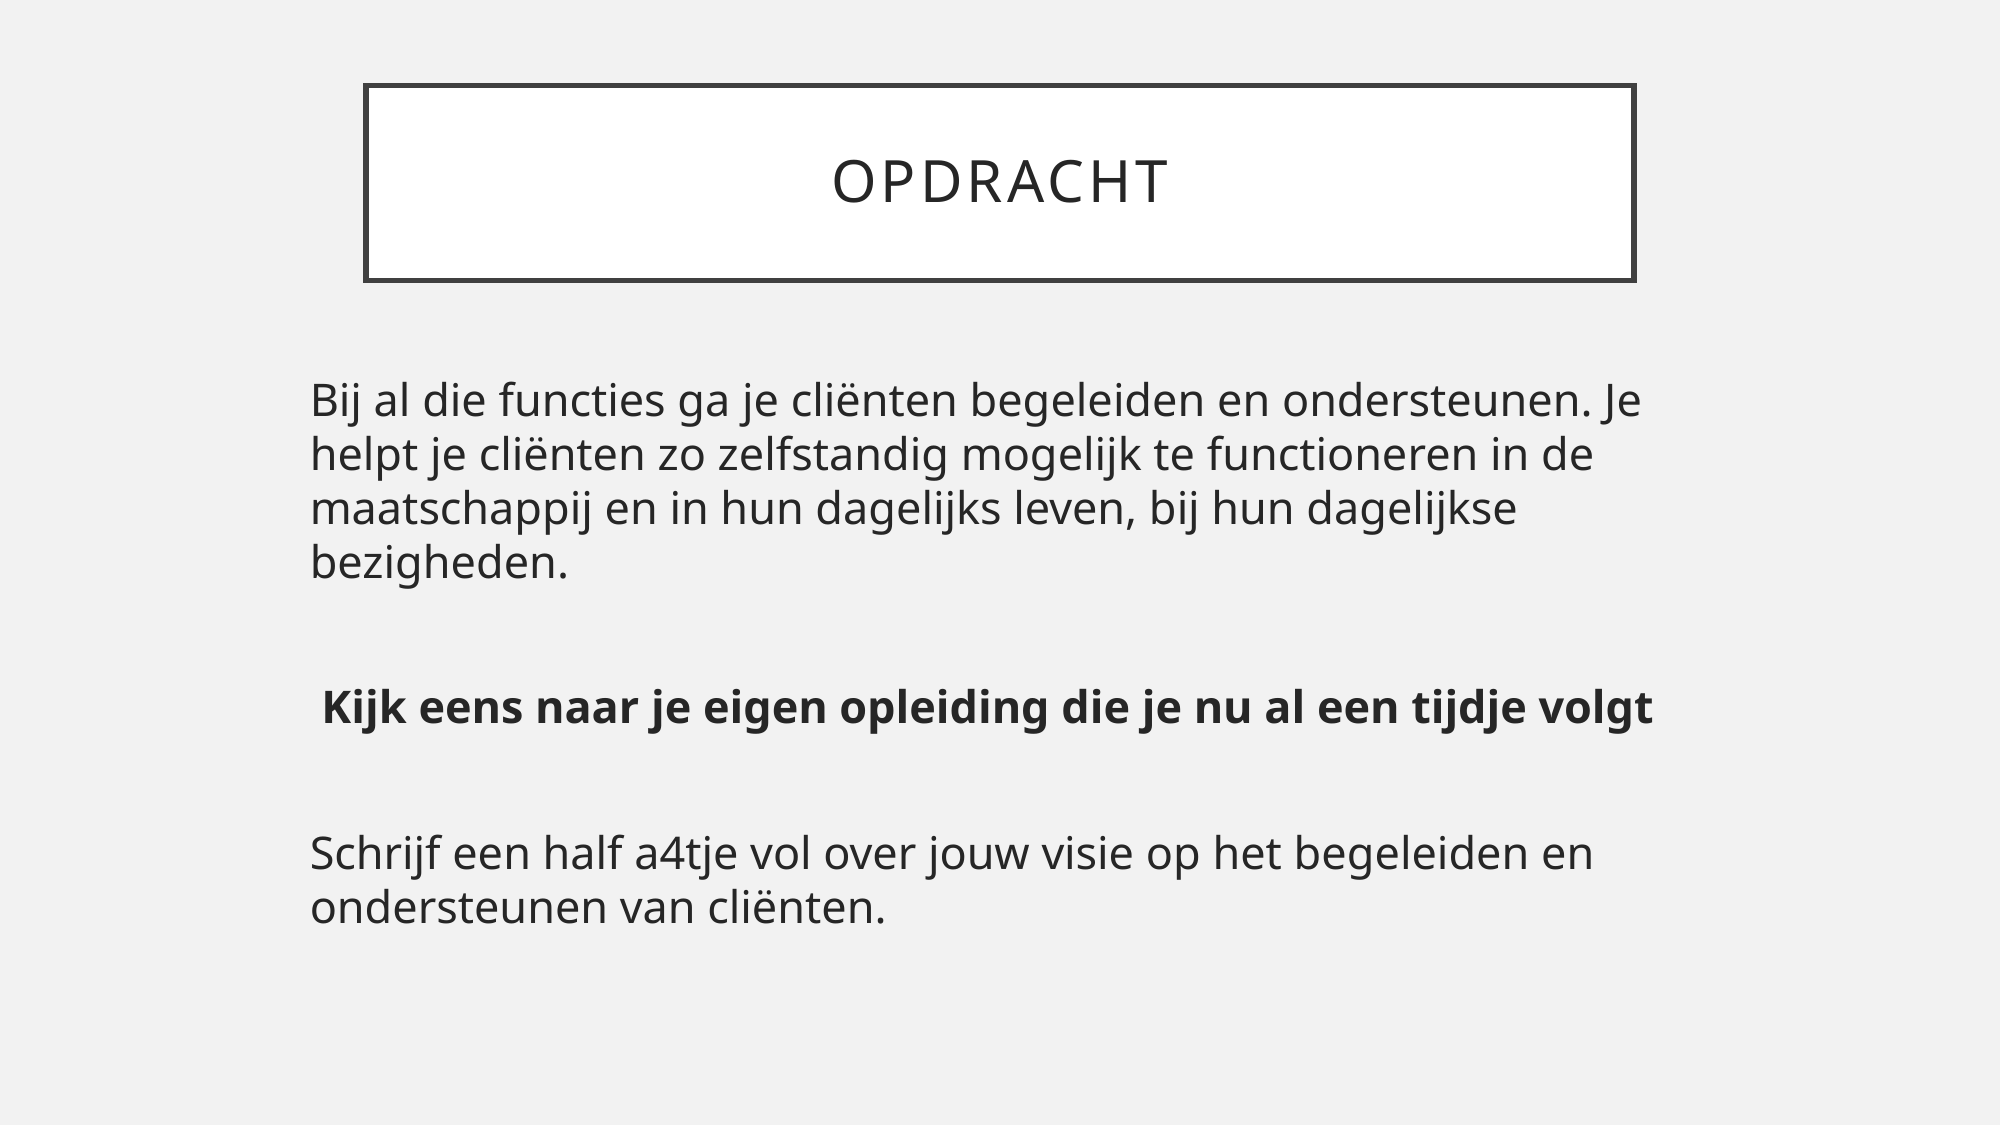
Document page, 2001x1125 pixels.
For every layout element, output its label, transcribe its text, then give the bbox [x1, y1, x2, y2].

list Bij al die functies ga je cliënten begeleiden en ondersteunen. Je helpt je cliënten zo zelfstandig mogelijk te functioneren in de maatschappij en in hun dagelijks leven, bij hun dagelijkse bezigheden. Kijk eens naar je eigen opleiding die je nu al een tijdje volgt Schrijf een half a4tje vol over jouw visie op het begeleiden en ondersteunen van cliënten. [294, 364, 1706, 942]
title opdracht [363, 83, 1637, 283]
